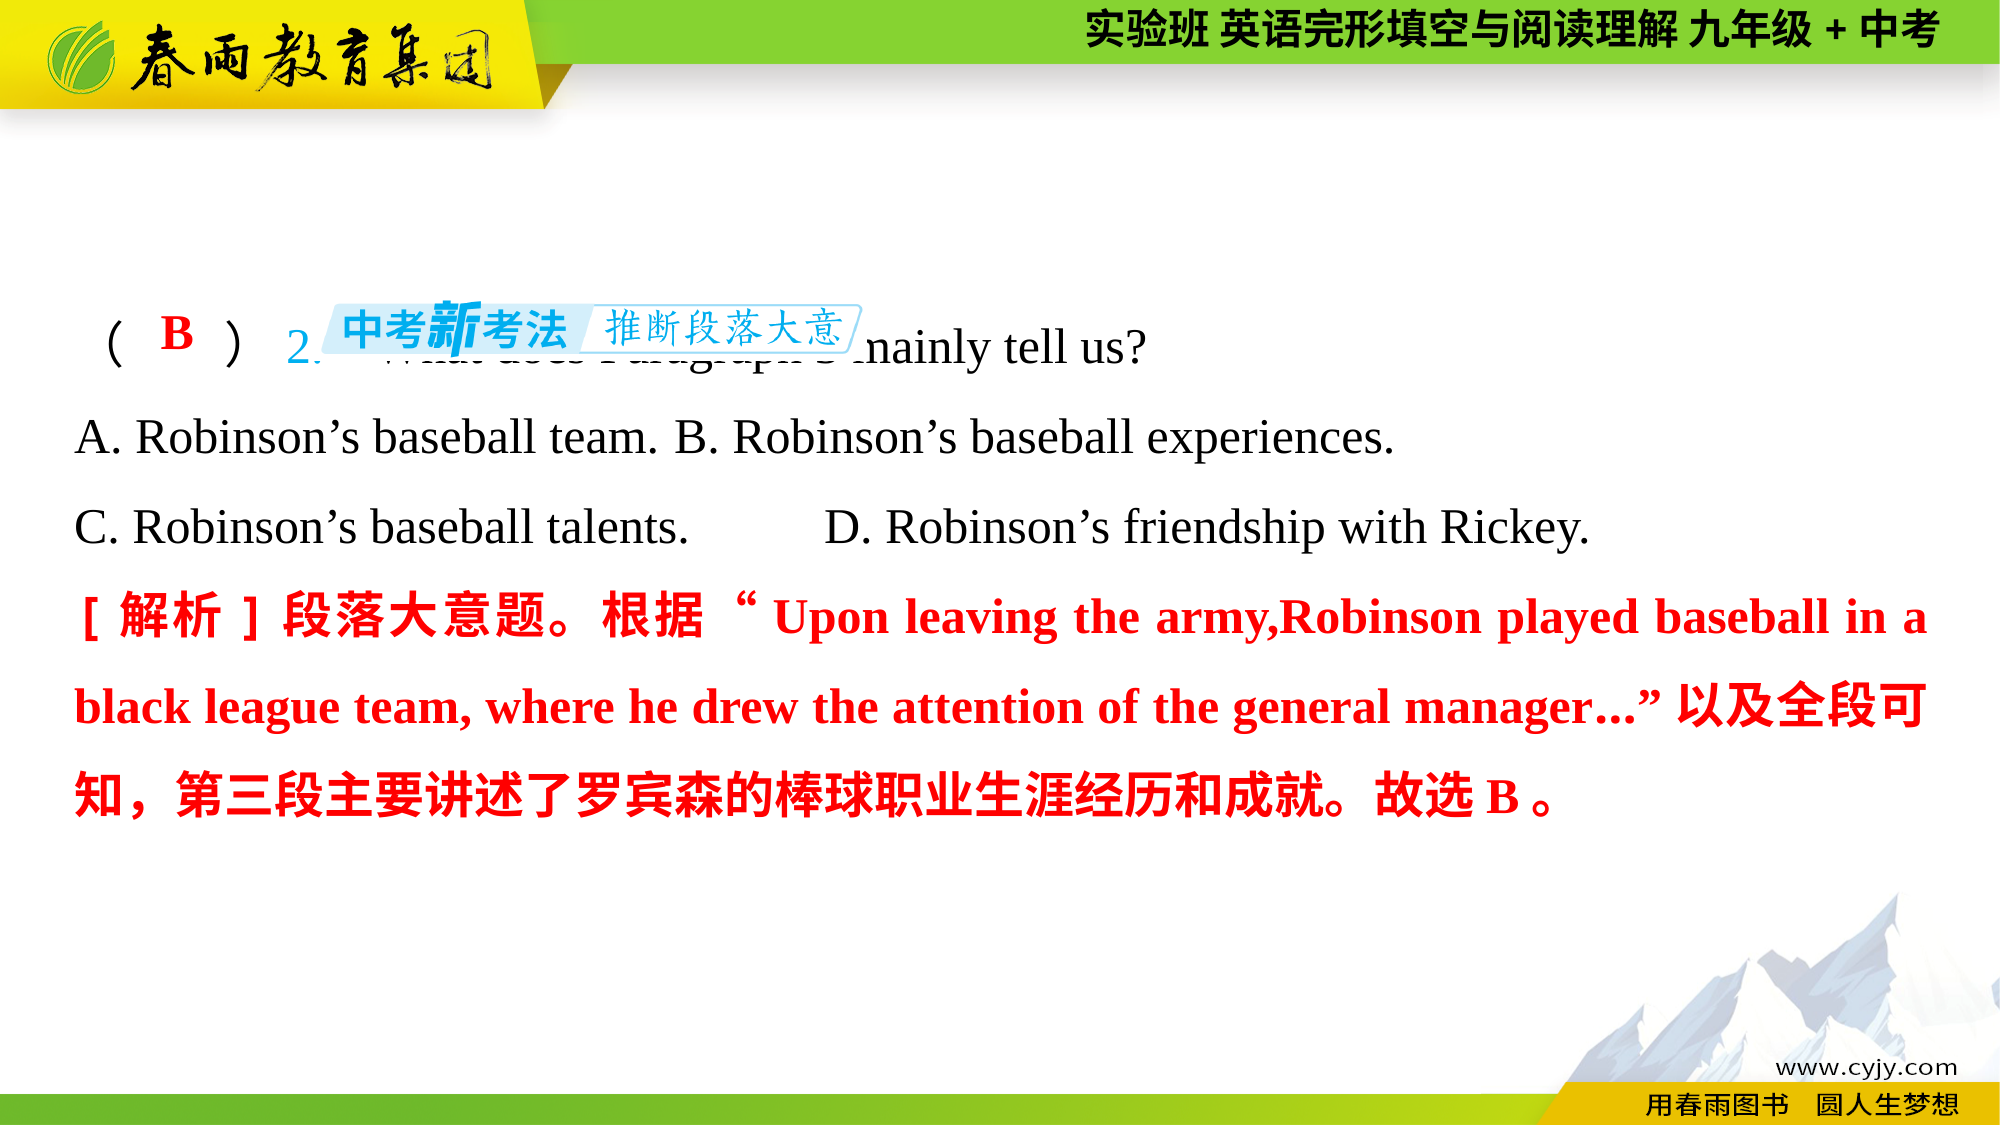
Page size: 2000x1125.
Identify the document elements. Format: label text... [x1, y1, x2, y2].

text_box [解析]段落大意题。根据“Upon leaving the army,Robinson played baseball in a black league team, where he drew the attention of the general manager...”以及全段可知，第三段主要讲述了罗宾森的棒球职业生涯经历和成就。故选B。 [59, 564, 1944, 831]
list （ ）2. What does Paragraph 3 mainly tell us? A. Robinson’s baseball team. B. Robinson’s baseball experiences. C. Robinson’s baseball talents. D. Robinson’s friendship with Rickey. [59, 275, 1944, 564]
text_box B [145, 292, 209, 367]
picture [0, 0, 2000, 1125]
